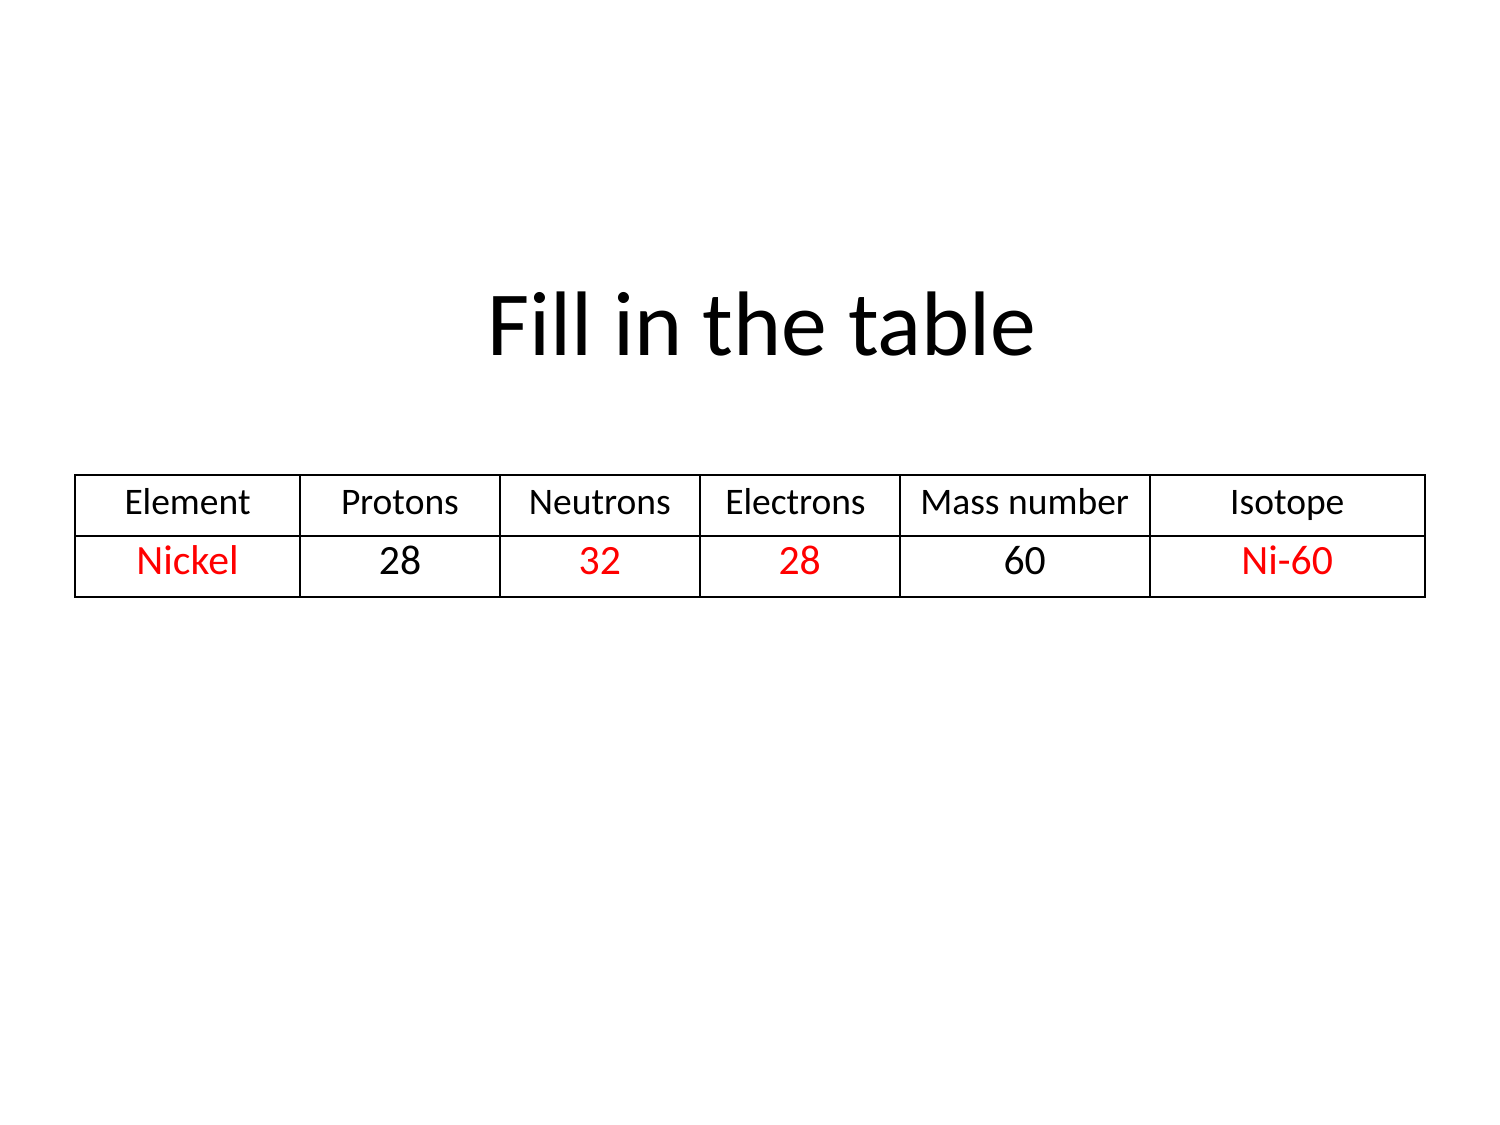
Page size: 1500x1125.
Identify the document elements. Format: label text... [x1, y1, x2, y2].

table_header Element [76, 476, 299, 535]
table_header Neutrons [501, 476, 699, 535]
table_header Electrons [701, 476, 899, 535]
table_cell Nickel [76, 537, 299, 596]
title Fill in the table [87, 224, 1438, 413]
table_header Isotope [1151, 476, 1424, 535]
table_cell 28 [301, 537, 499, 596]
table_cell 28 [701, 537, 899, 596]
table_cell 60 [901, 537, 1149, 596]
table_cell 32 [501, 537, 699, 596]
table_header Mass number [901, 476, 1149, 535]
table_header Protons [301, 476, 499, 535]
table_cell Ni-60 [1151, 537, 1424, 596]
